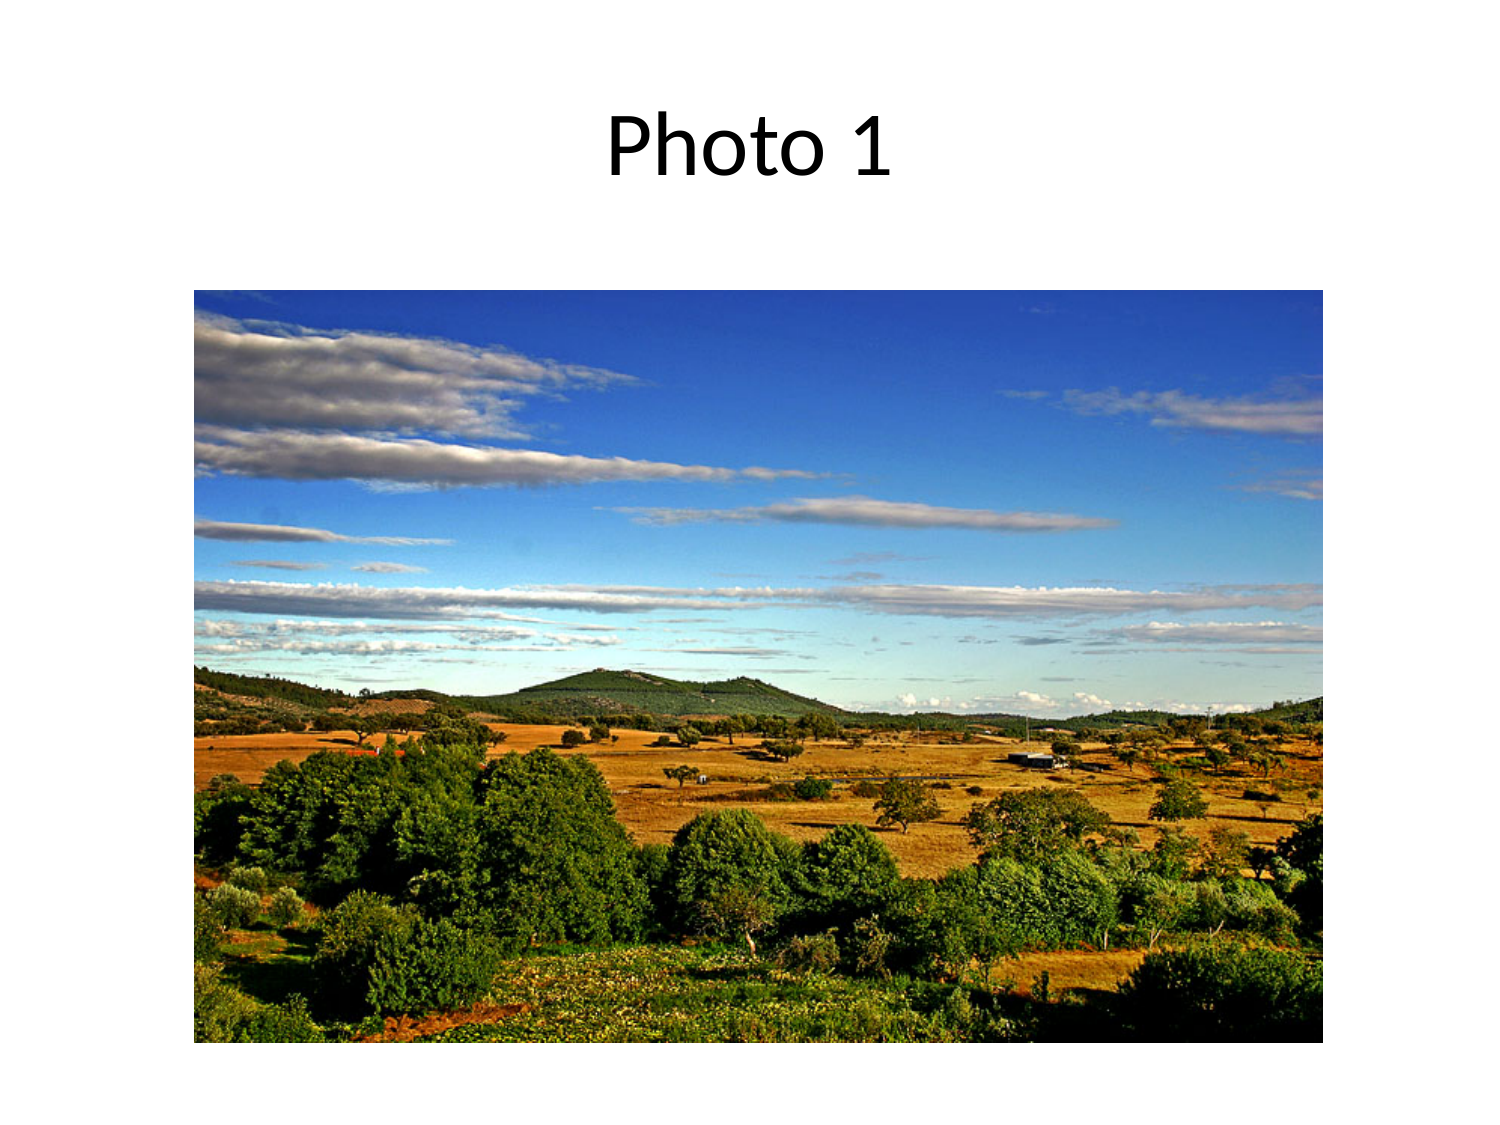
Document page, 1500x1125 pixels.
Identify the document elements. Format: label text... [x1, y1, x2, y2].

text_box Photo 1 [74, 45, 1425, 233]
picture [194, 290, 1323, 1043]
